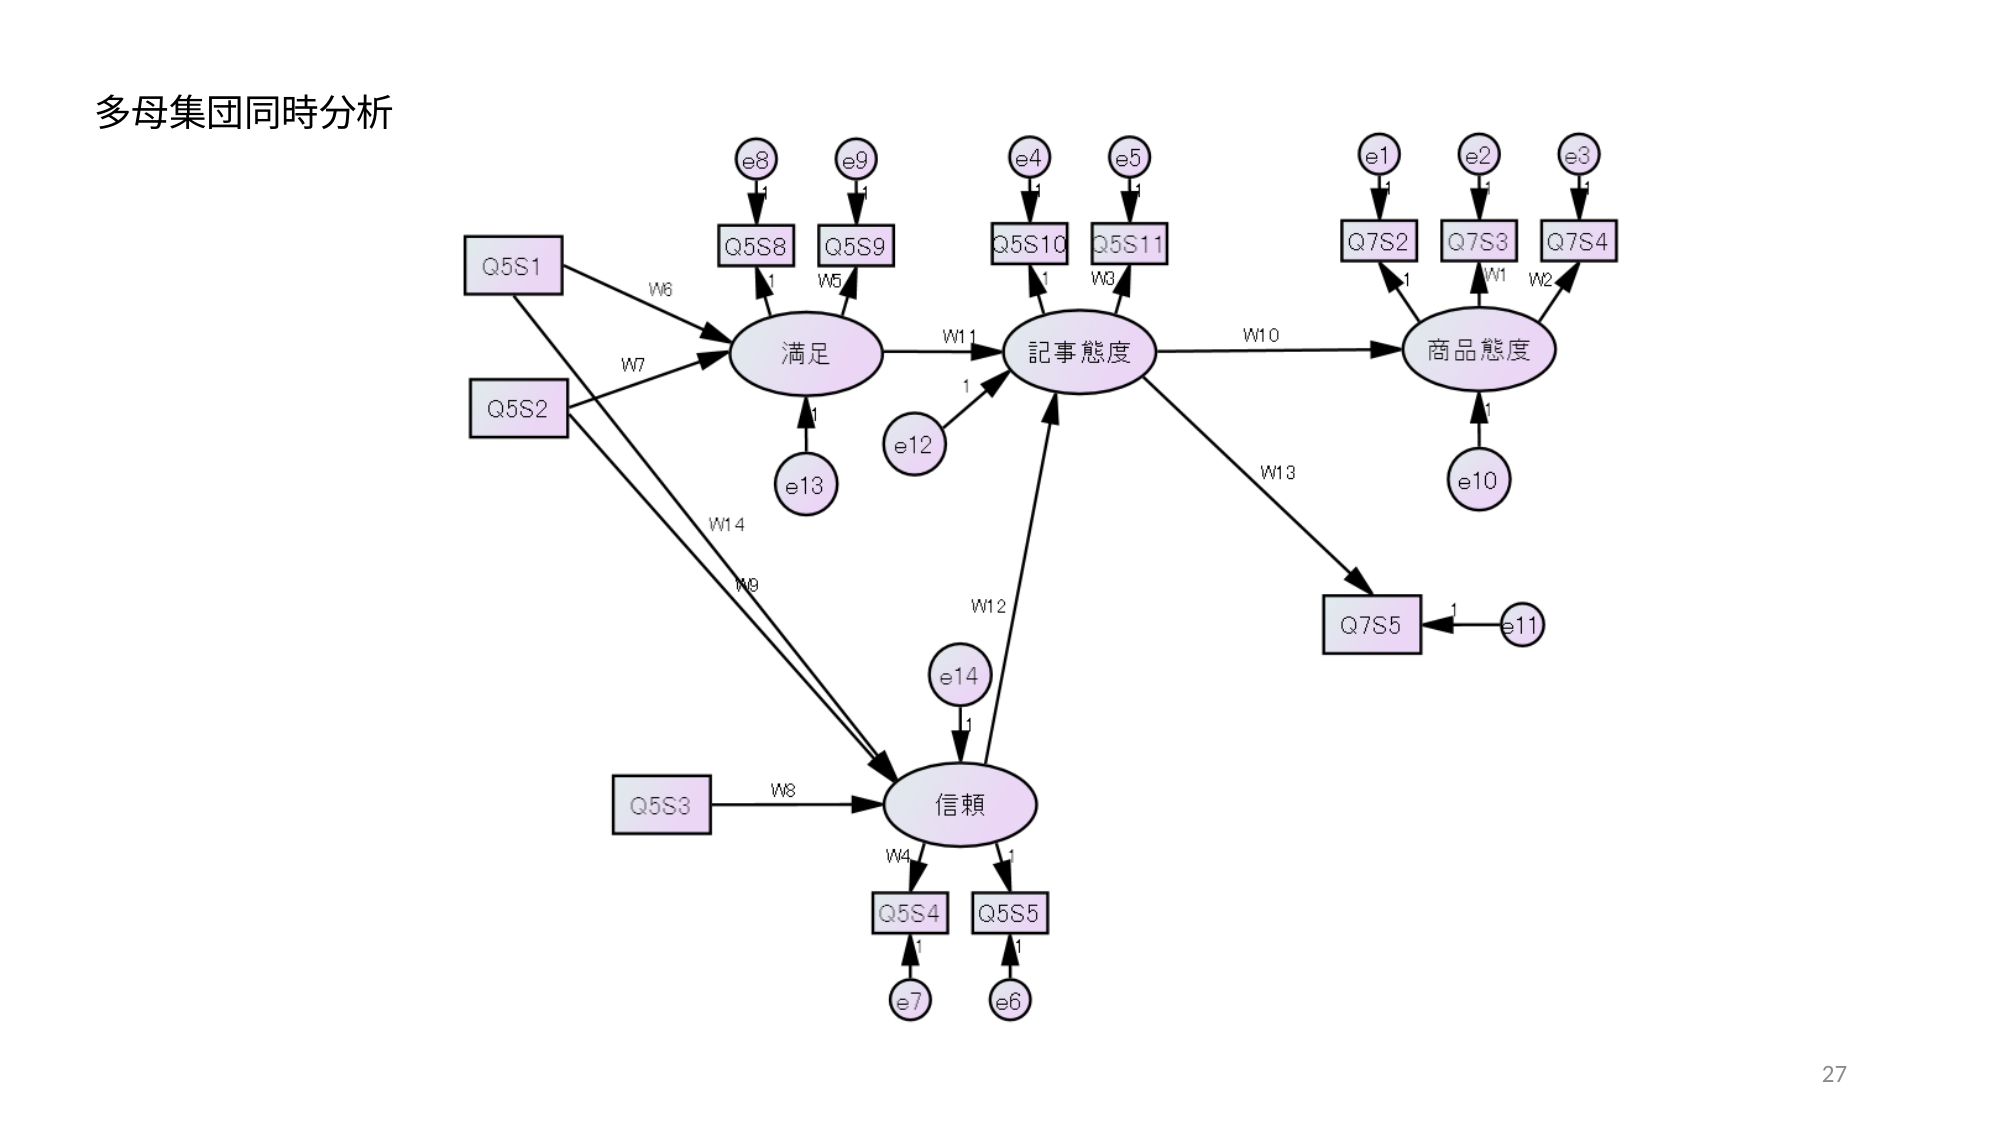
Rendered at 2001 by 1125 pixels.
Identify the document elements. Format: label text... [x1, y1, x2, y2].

picture [392, 81, 1710, 1073]
text_box 多母集団同時分析 [79, 81, 392, 142]
slide_number 27 [1412, 1042, 1863, 1103]
